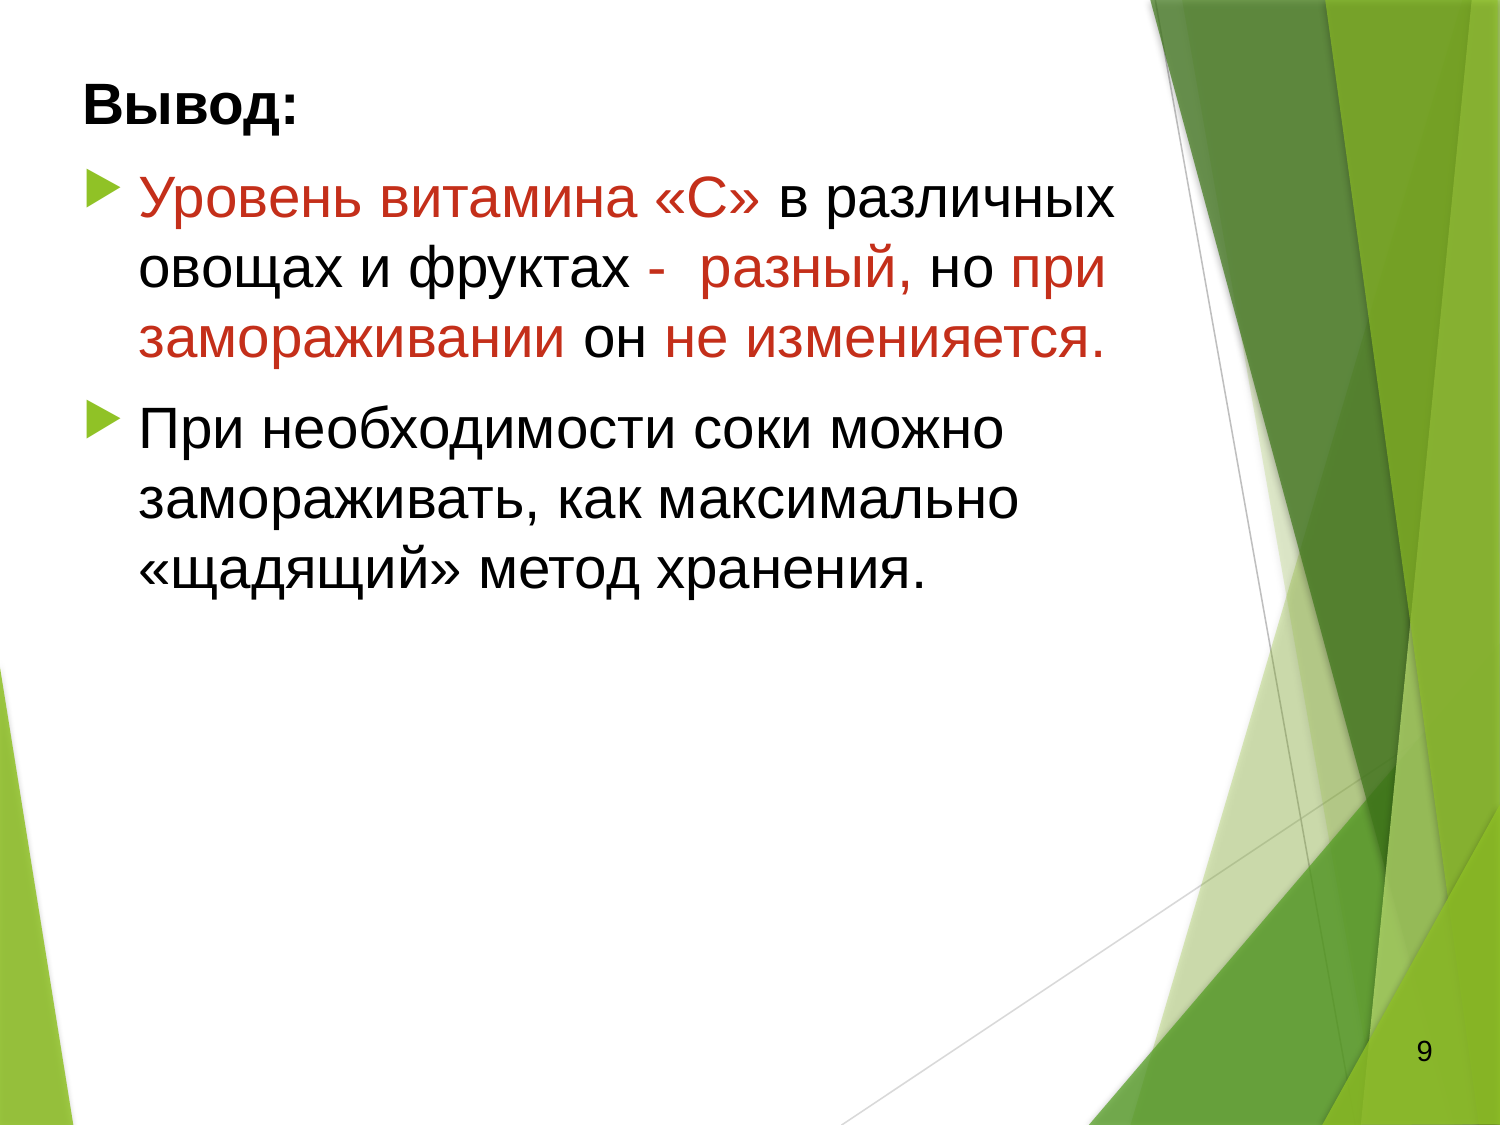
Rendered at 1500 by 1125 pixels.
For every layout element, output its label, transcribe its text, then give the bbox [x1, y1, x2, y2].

text_box 9 [1363, 1019, 1448, 1080]
text_box Вывод: [67, 58, 334, 152]
list Уровень витамина «С» в различных овощах и фруктах - разный, но при замораживании он не изменияется. При необходимости соки можно замораживать, как максимально «щадящий» метод хранения. [67, 152, 1275, 737]
